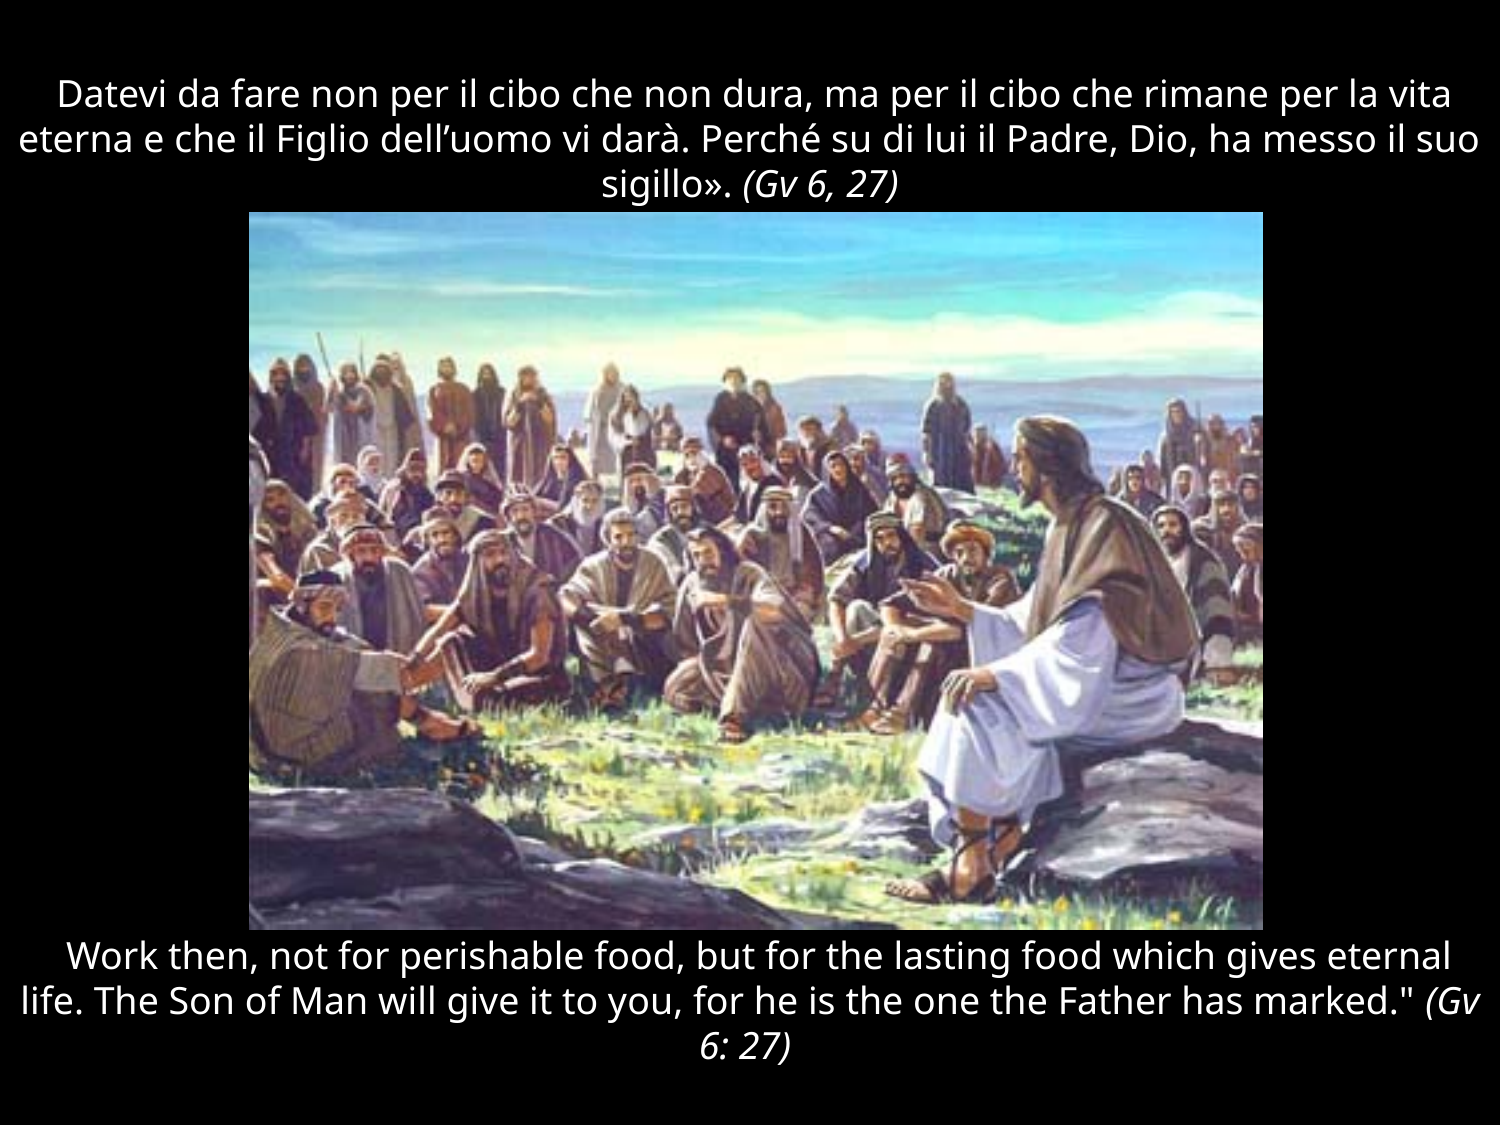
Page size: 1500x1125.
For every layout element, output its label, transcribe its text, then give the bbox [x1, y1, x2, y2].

text_box Work then, not for perishable food, but for the lasting food which gives eternal life. The Son of Man will give it to you, for he is the one the Father has marked." (Gv 6: 27) [0, 924, 1500, 1075]
text_box Datevi da fare non per il cibo che non dura, ma per il cibo che rimane per la vita eterna e che il Figlio dell’uomo vi darà. Perché su di lui il Padre, Dio, ha messo il suo sigillo». (Gv 6, 27) [0, 62, 1500, 213]
picture [249, 212, 1263, 930]
